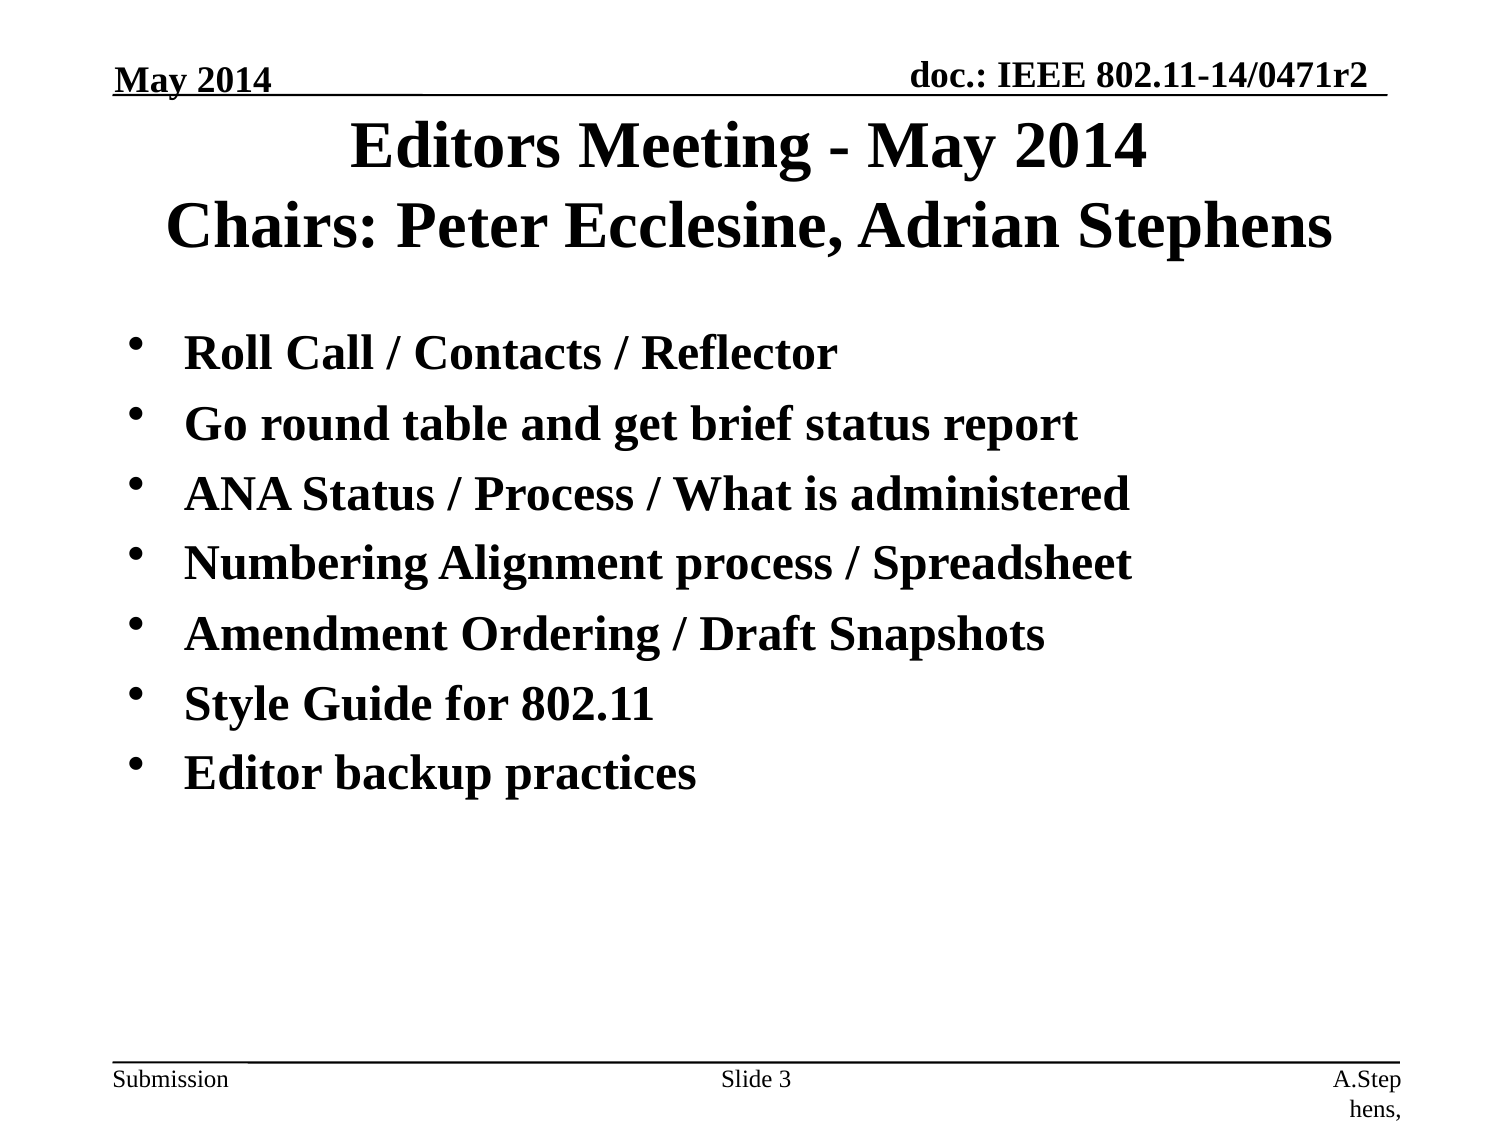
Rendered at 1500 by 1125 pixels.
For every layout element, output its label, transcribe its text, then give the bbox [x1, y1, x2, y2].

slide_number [114, 54, 335, 100]
slide_number Slide 3 [721, 1062, 792, 1093]
title Editors Meeting - May 2014 Chairs: Peter Ecclesine, Adrian Stephens [112, 125, 1388, 238]
footer A.Stephens, Intel, D. Stanley, Aruba [1325, 1062, 1402, 1093]
list Roll Call / Contacts / Reflector Go round table and get brief status report ANA Status / Process / What is administered Numbering Alignment process / Spreadsheet Amendment Ordering / Draft Snapshots Style Guide for 802.11 Editor backup practices [112, 312, 1425, 1000]
